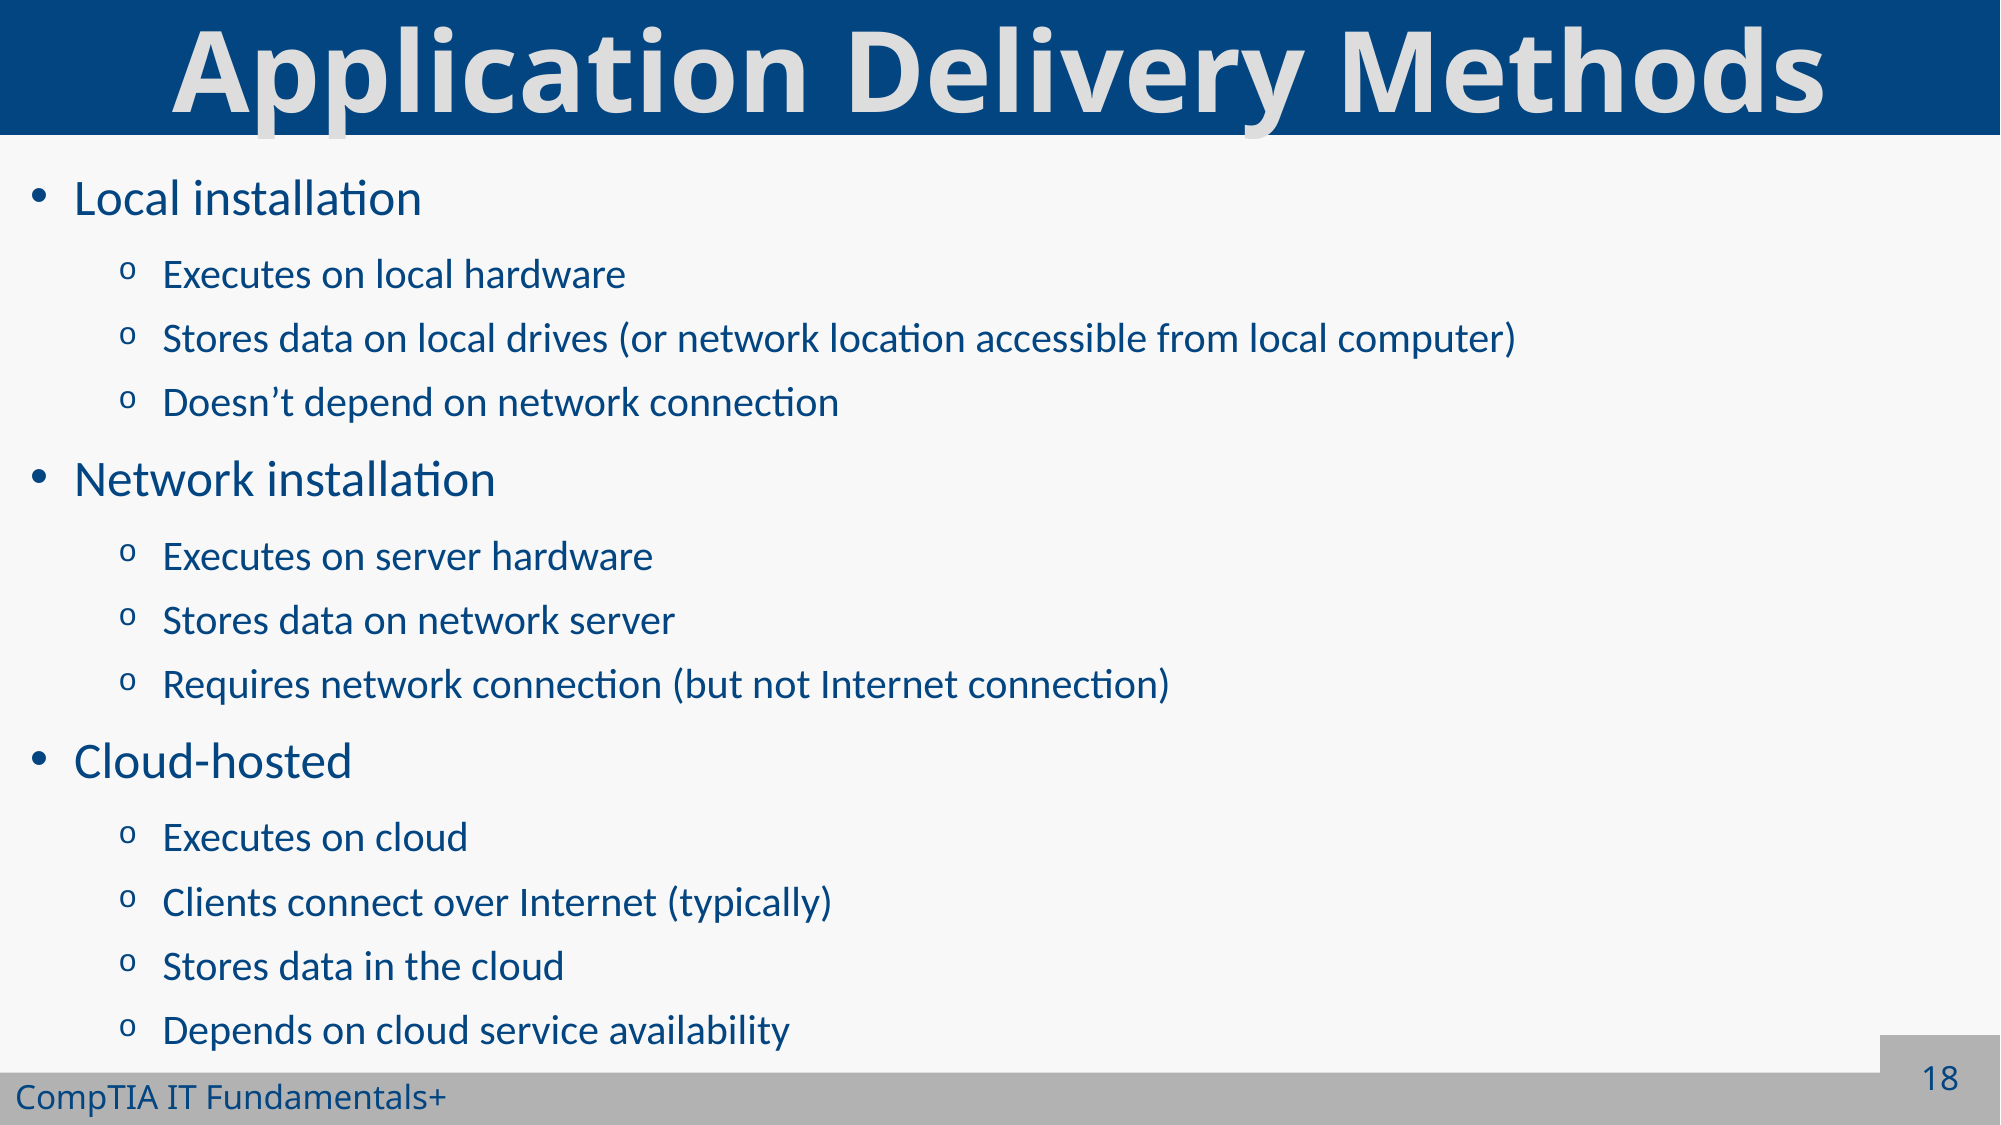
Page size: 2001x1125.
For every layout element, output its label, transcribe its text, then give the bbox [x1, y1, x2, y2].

slide_number 18 [1880, 1035, 2000, 1125]
footer CompTIA IT Fundamentals+ [0, 1072, 1880, 1125]
list Local installation Executes on local hardware Stores data on local drives (or network location accessible from local computer) Doesn’t depend on network connection Network installation Executes on server hardware Stores data on network server Requires network connection (but not Internet connection) Cloud-hosted Executes on cloud Clients connect over Internet (typically) Stores data in the cloud Depends on cloud service availability [15, 149, 1980, 1065]
title Application Delivery Methods [0, 0, 2000, 135]
